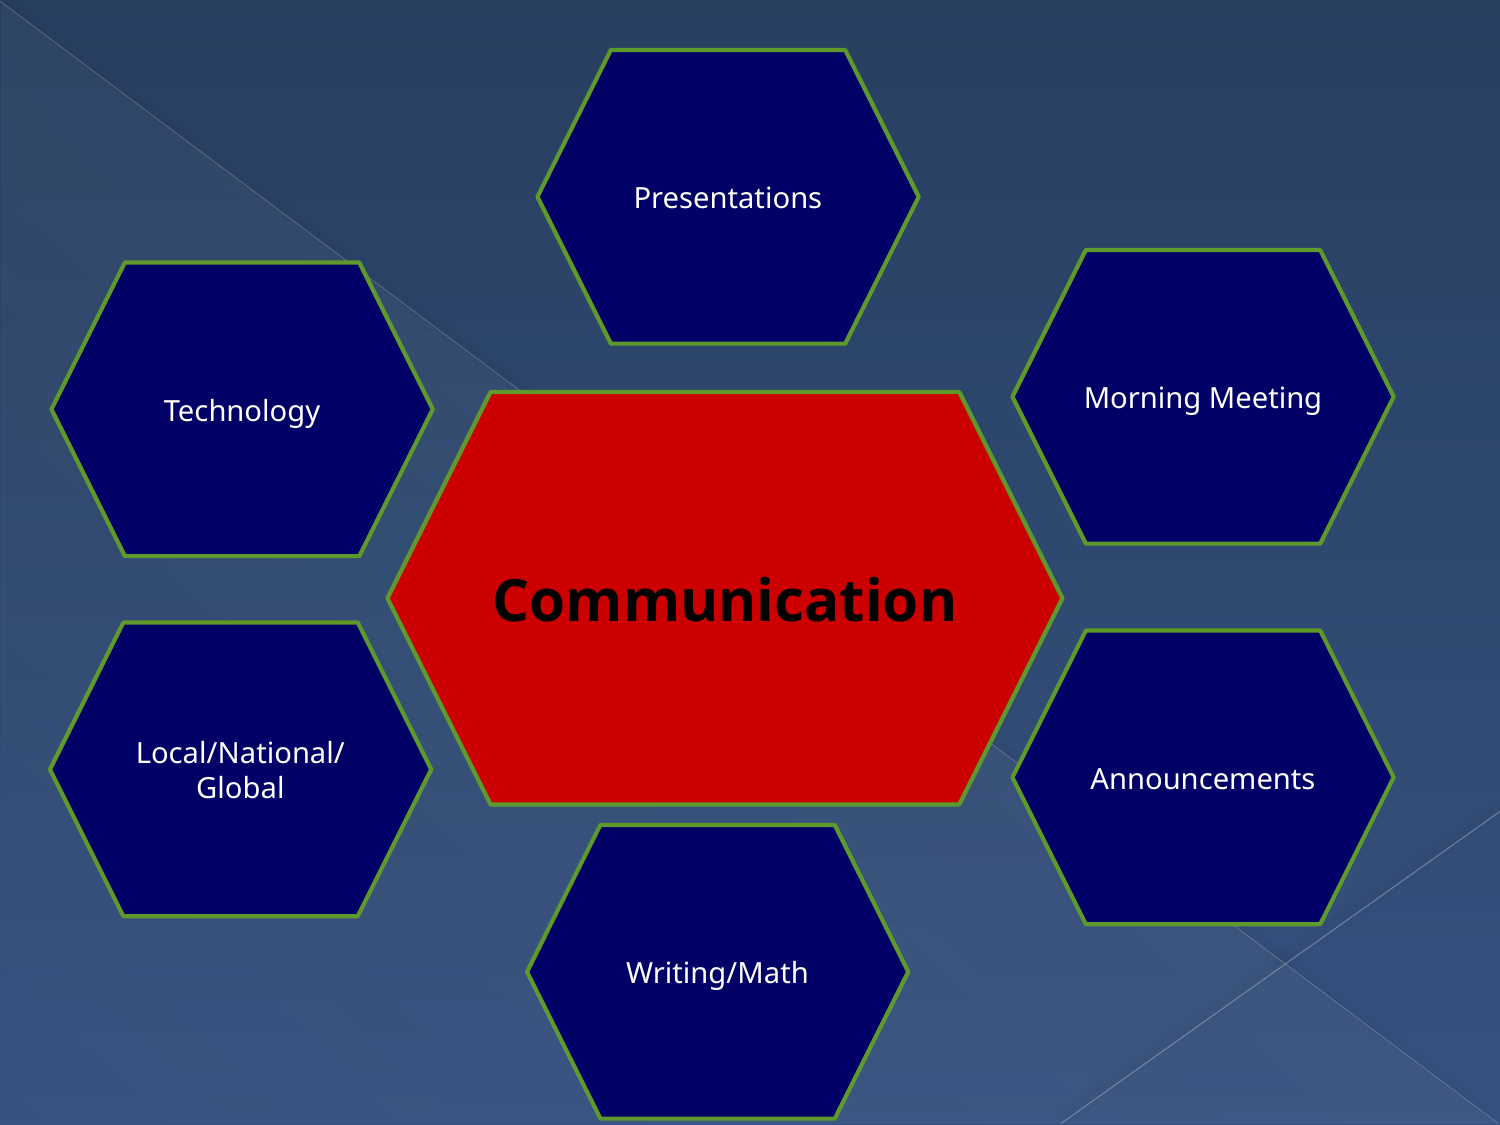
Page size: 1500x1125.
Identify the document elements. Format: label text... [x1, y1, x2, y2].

text_box Writing/Math [525, 822, 911, 1121]
text_box Announcements [1010, 628, 1396, 927]
text_box Communication [385, 389, 1065, 807]
text_box Presentations [535, 47, 921, 346]
text_box Morning Meeting [1010, 247, 1396, 546]
text_box Technology [49, 260, 435, 559]
text_box Local/National/Global [48, 620, 434, 919]
